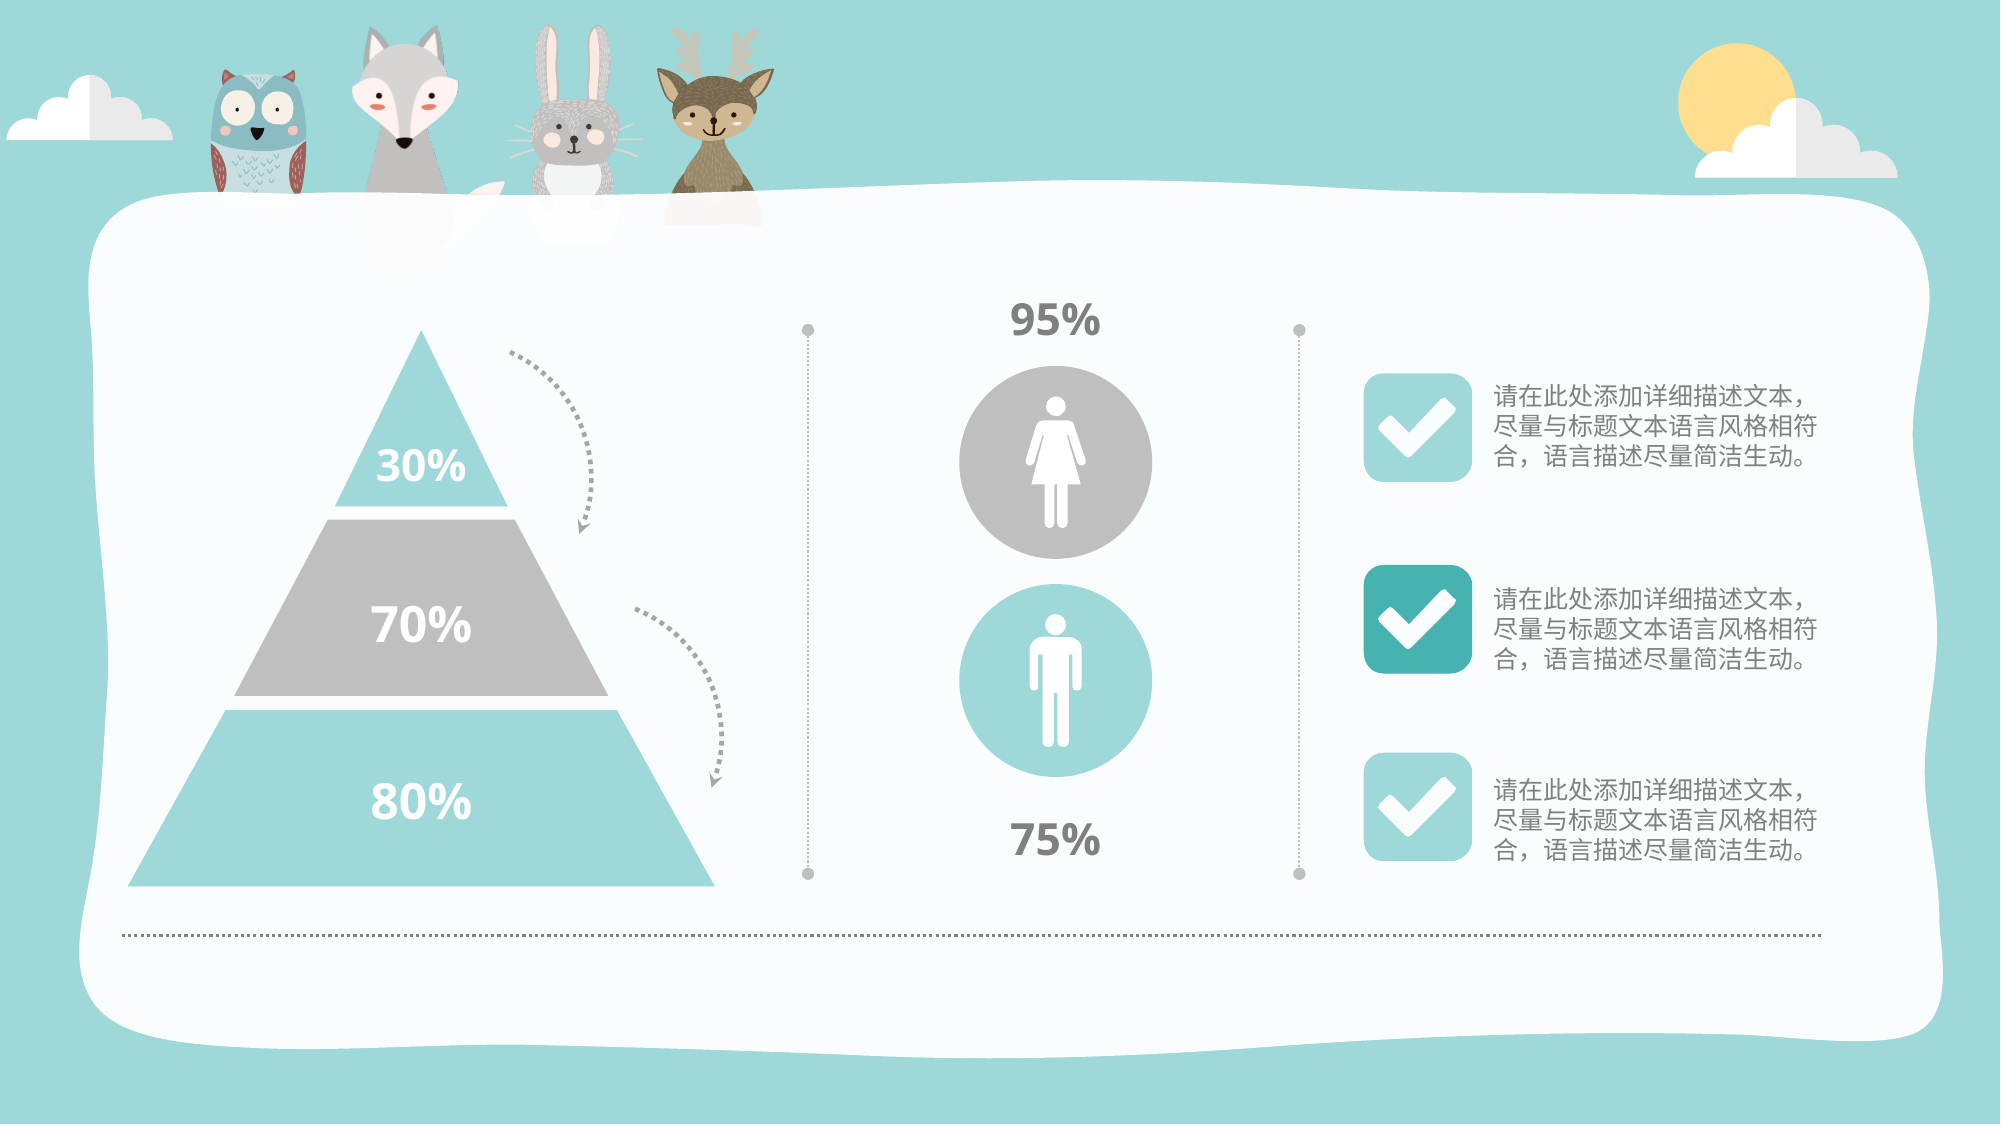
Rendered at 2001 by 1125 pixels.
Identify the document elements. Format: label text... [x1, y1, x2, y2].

text_box 30% [375, 437, 467, 491]
text_box [1363, 373, 1473, 482]
text_box [583, 608, 723, 788]
text_box 70% [370, 591, 473, 652]
text_box [1363, 564, 1473, 674]
text_box [453, 351, 592, 534]
text_box 请在此处添加详细描述文本，尽量与标题文本语言风格相符合，语言描述尽量简洁生动。 [1478, 766, 1835, 872]
text_box 80% [370, 769, 473, 830]
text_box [959, 365, 1153, 559]
picture [352, 24, 505, 194]
text_box [125, 709, 717, 888]
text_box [959, 584, 1153, 777]
text_box 75% [1009, 810, 1103, 865]
text_box 请在此处添加详细描述文本，尽量与标题文本语言风格相符合，语言描述尽量简洁生动。 [1478, 576, 1835, 682]
text_box [333, 327, 510, 508]
text_box [1363, 752, 1473, 862]
text_box 95% [1009, 290, 1103, 345]
text_box 请在此处添加详细描述文本，尽量与标题文本语言风格相符合，语言描述尽量简洁生动。 [1478, 373, 1835, 478]
text_box [232, 518, 604, 697]
